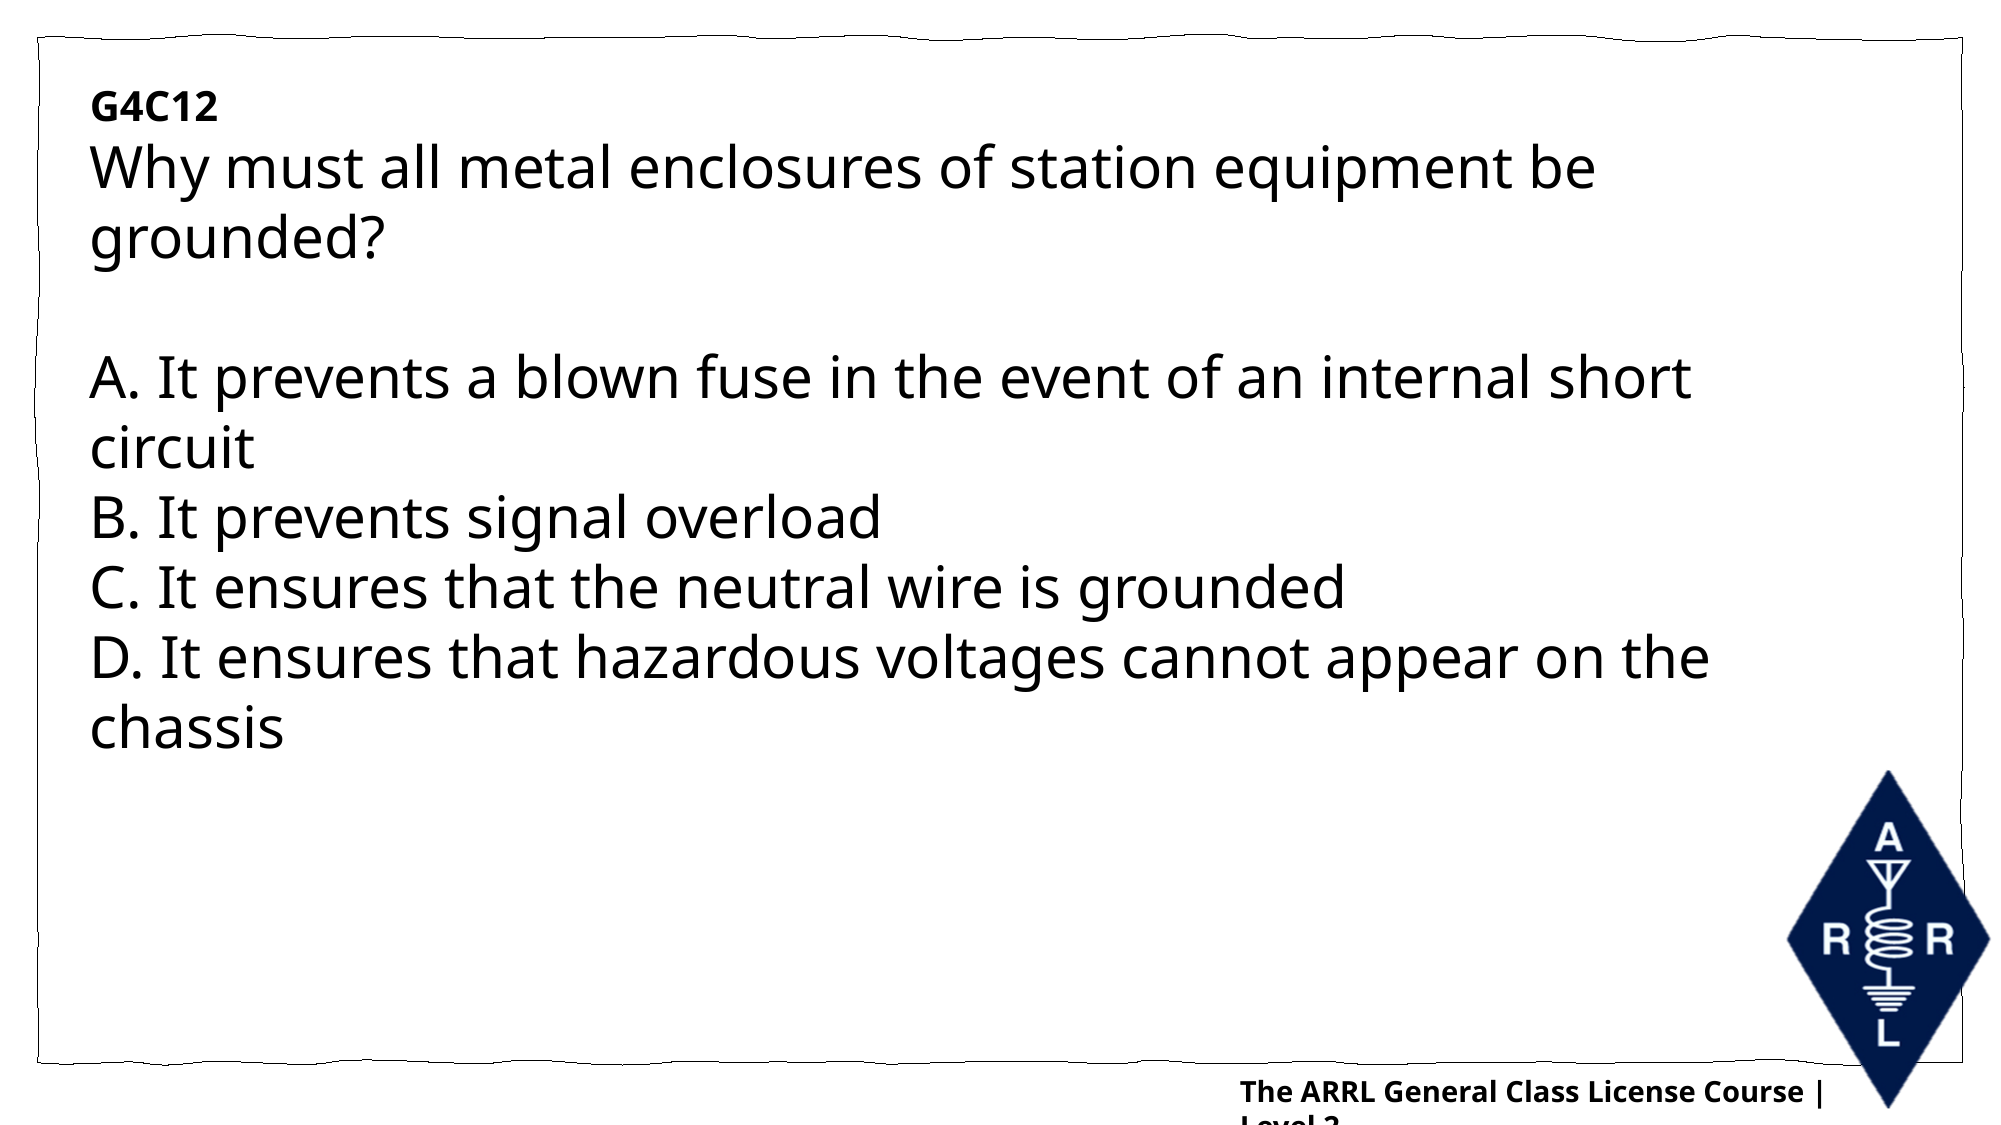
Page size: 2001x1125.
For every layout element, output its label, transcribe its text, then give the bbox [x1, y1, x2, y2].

picture [1773, 752, 1999, 1125]
text_box G4C12 Why must all metal enclosures of station equipment be grounded? A. It prevents a blown fuse in the event of an internal short circuit B. It prevents signal overload C. It ensures that the neutral wire is grounded D. It ensures that hazardous voltages cannot appear on the chassis [75, 72, 1850, 768]
